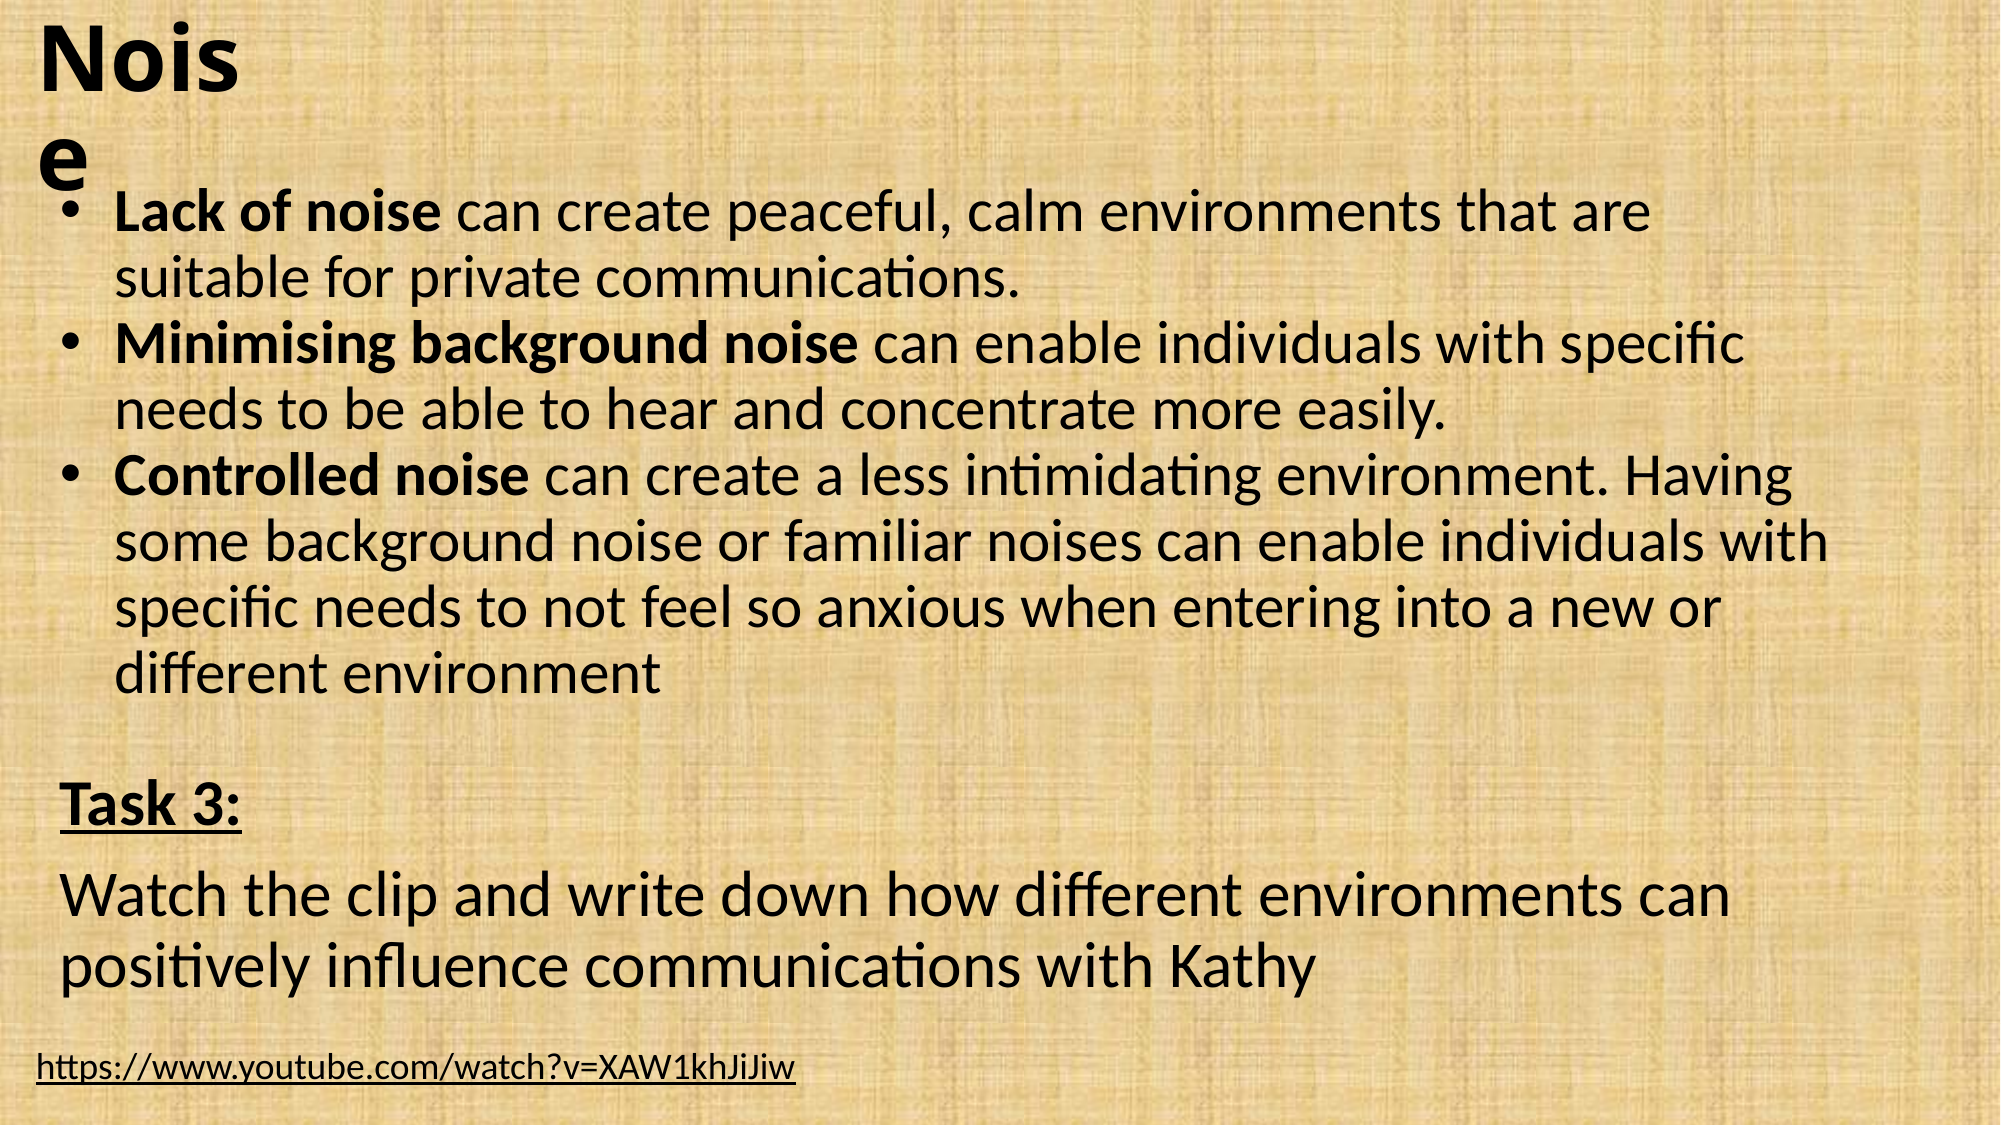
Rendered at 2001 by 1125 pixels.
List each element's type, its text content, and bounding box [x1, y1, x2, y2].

title Noise [21, 52, 308, 172]
picture [0, 0, 2001, 1125]
text_box https://www.youtube.com/watch?v=XAW1khJiJiw [21, 1034, 1021, 1095]
list Lack of noise can create peaceful, calm environments that are suitable for private communications. Minimising background noise can enable individuals with specific needs to be able to hear and concentrate more easily. Controlled noise can create a less intimidating environment. Having some background noise or familiar noises can enable individuals with specific needs to not feel so anxious when entering into a new or different environment Task 3: Watch the clip and write down how different environments can positively influence communications with Kathy [44, 171, 1863, 1014]
